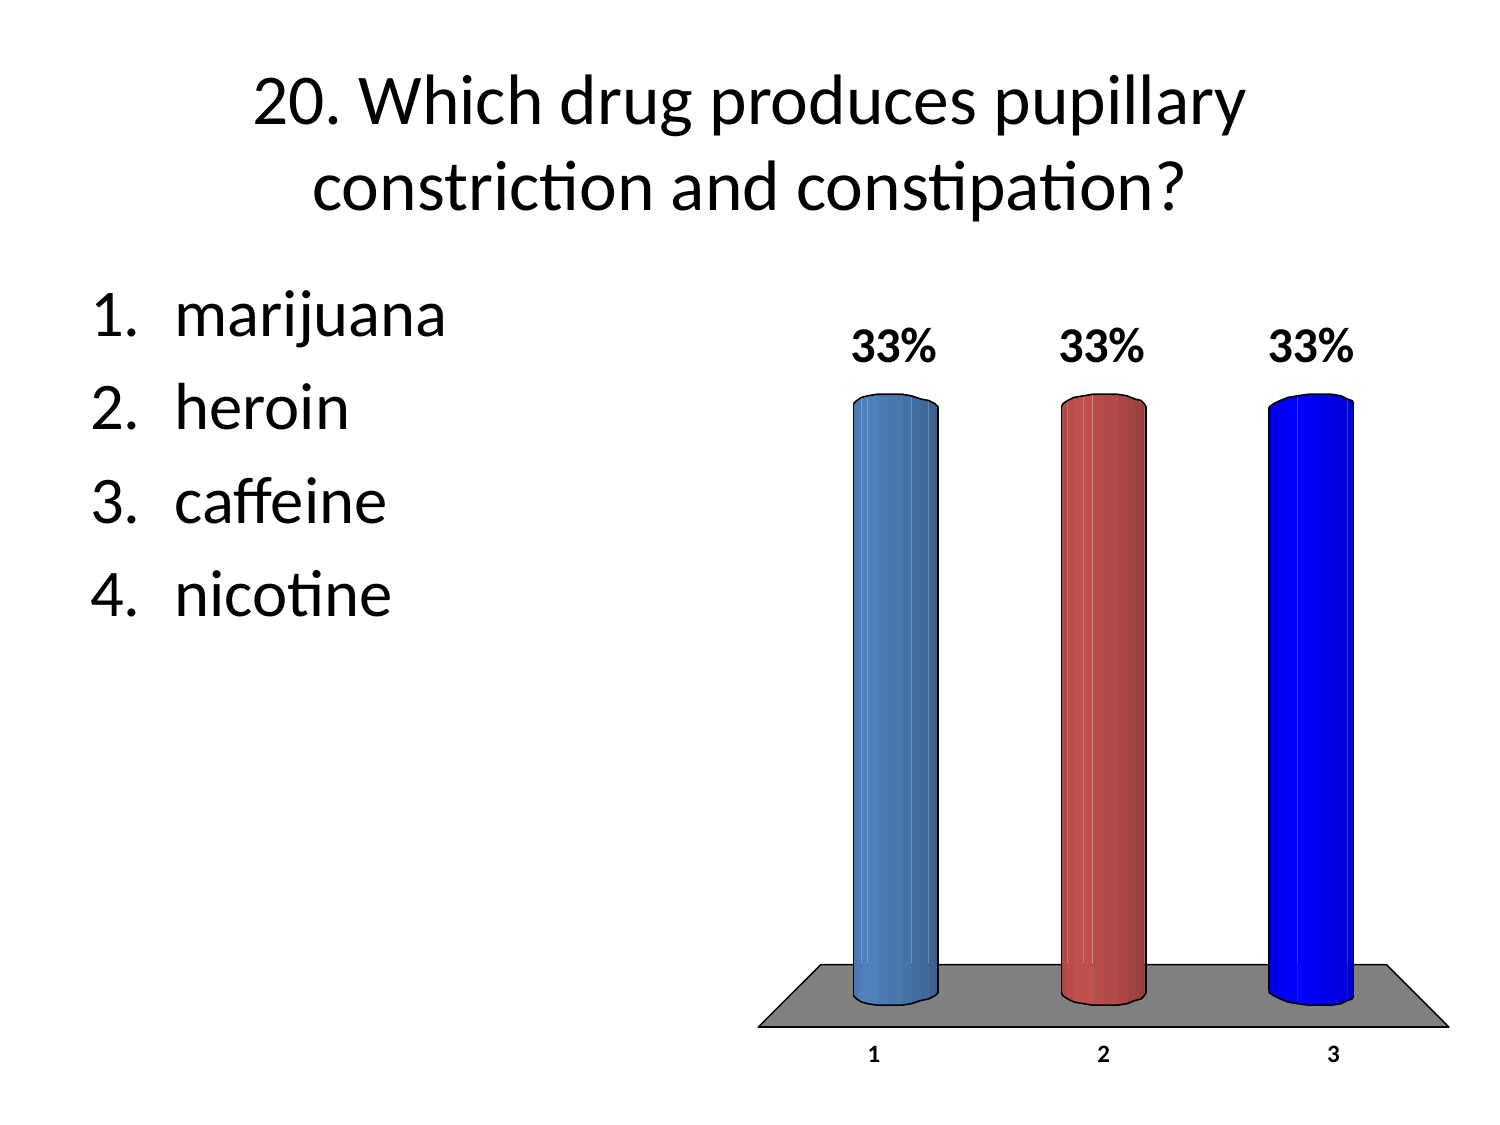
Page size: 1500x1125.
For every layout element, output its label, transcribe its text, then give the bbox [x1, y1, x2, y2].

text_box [739, 270, 1490, 1115]
list marijuana heroin caffeine nicotine [75, 262, 750, 1005]
title 20. Which drug produces pupillary constriction and constipation? [75, 45, 1425, 233]
